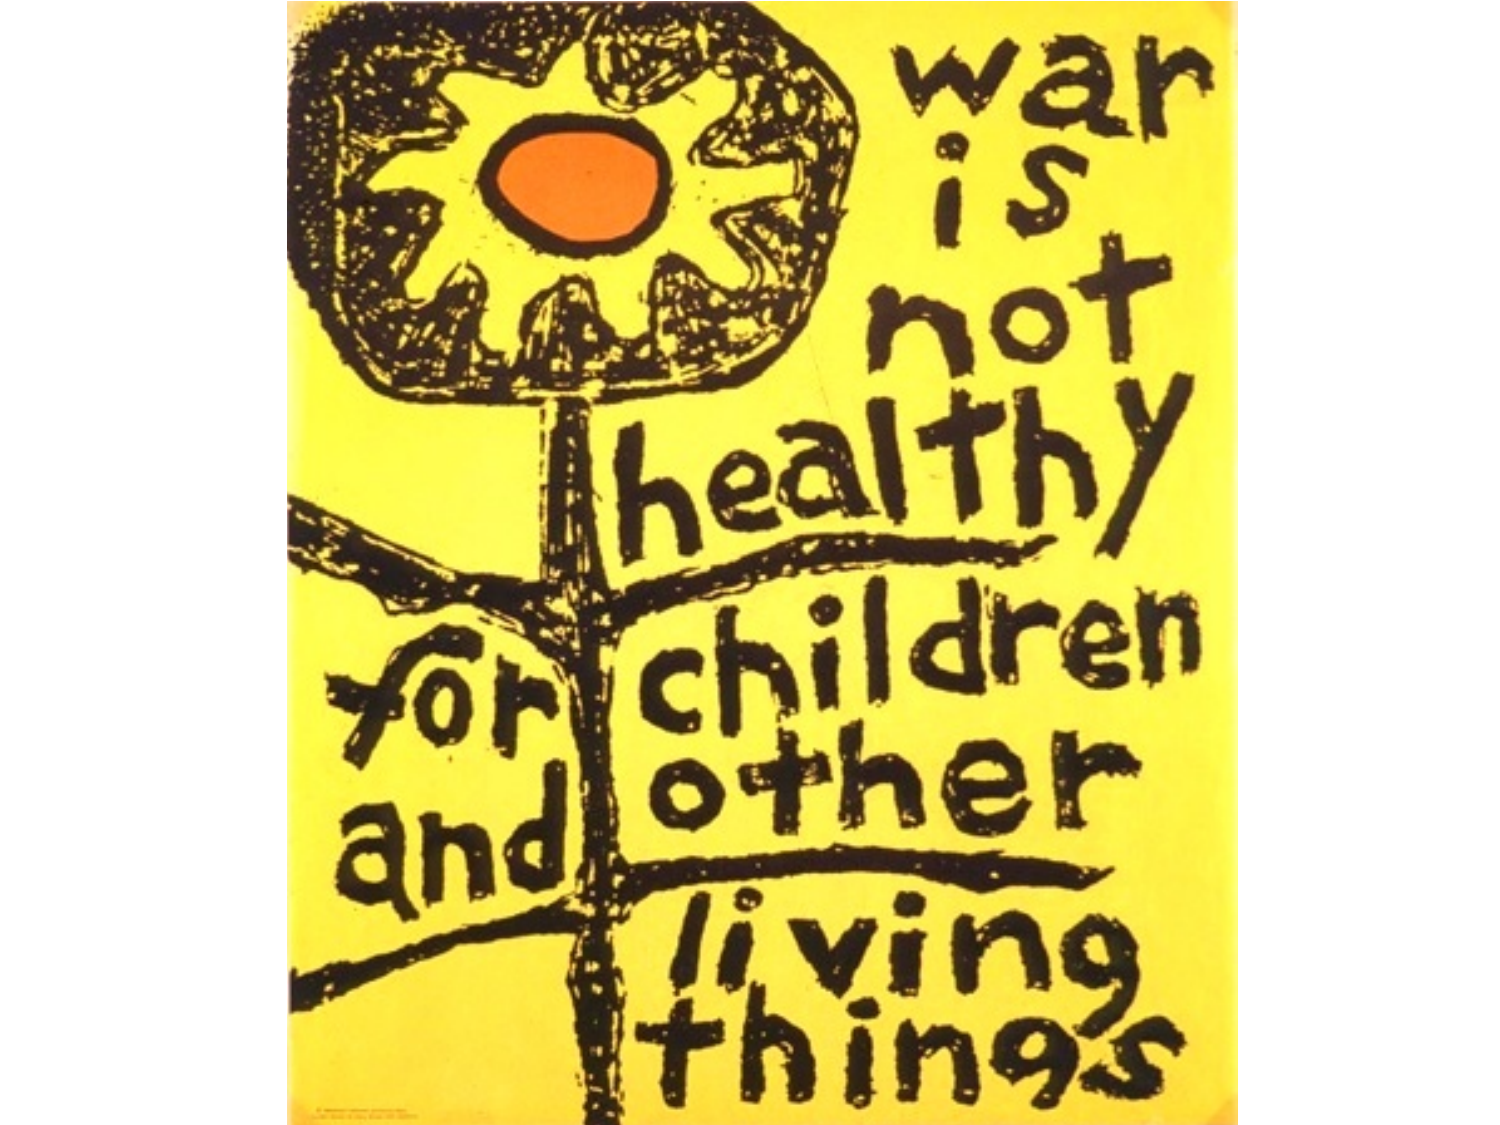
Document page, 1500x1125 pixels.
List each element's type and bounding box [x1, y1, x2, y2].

picture [287, 1, 1238, 1125]
